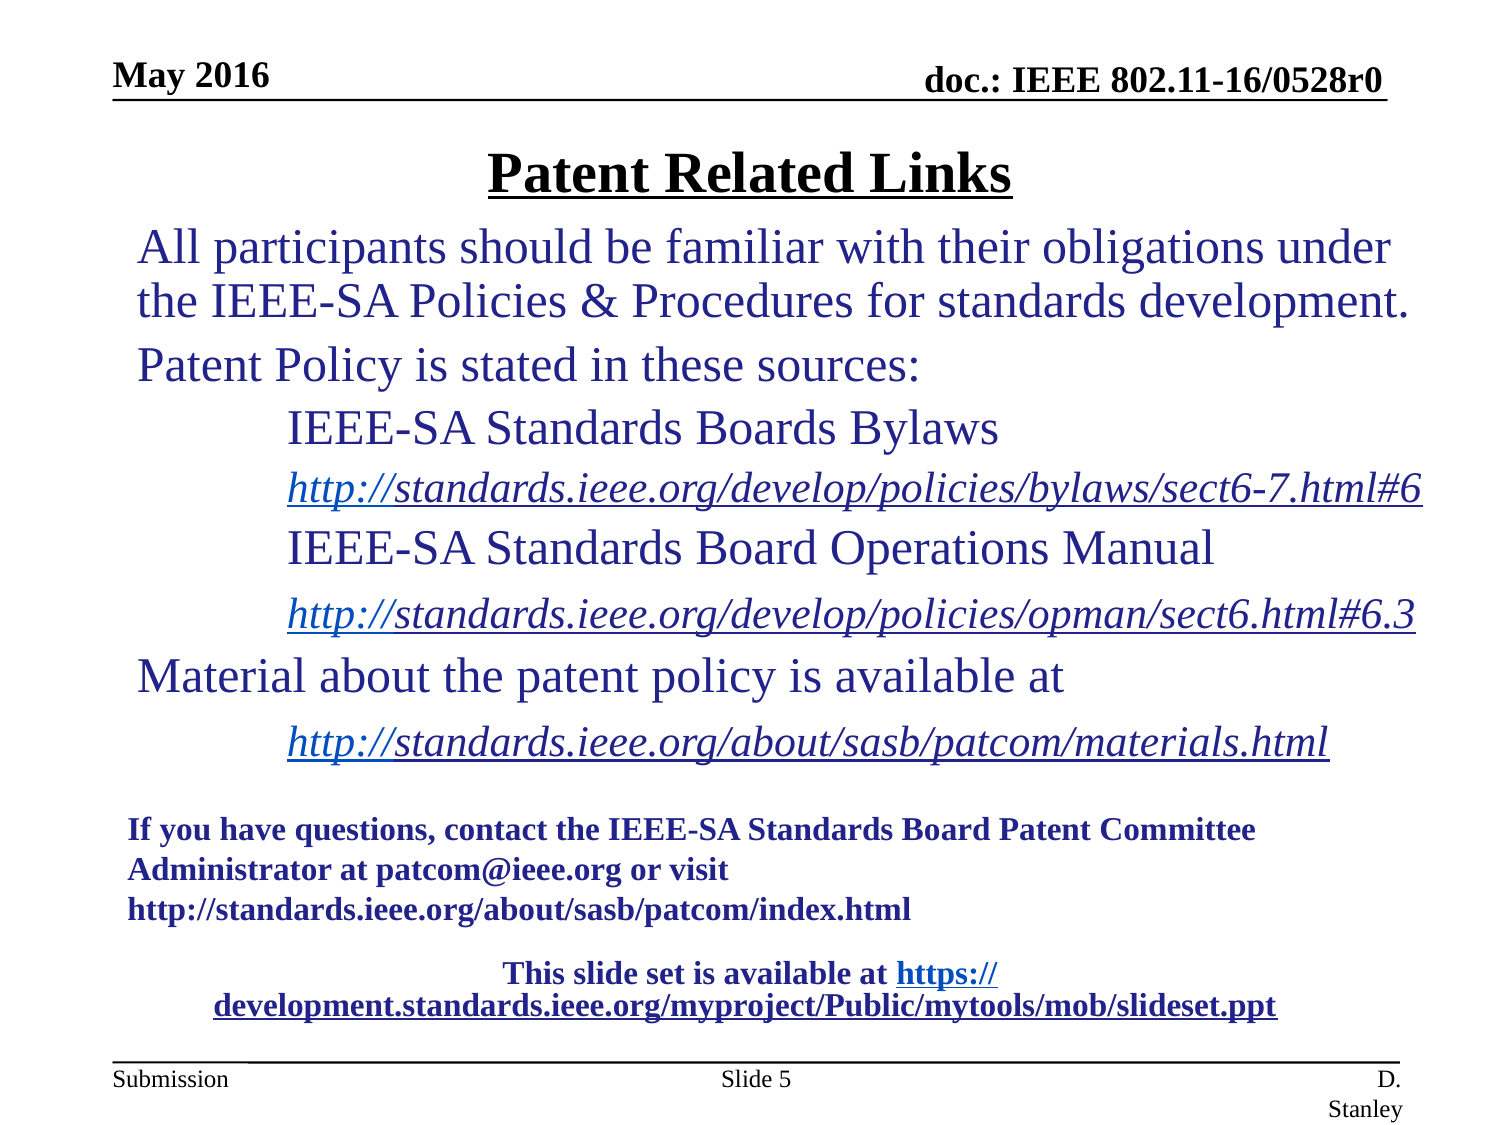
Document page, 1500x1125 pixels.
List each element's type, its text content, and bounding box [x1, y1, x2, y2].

list All participants should be familiar with their obligations under the IEEE-SA Policies & Procedures for standards development. Patent Policy is stated in these sources: IEEE-SA Standards Boards Bylaws http://standards.ieee.org/develop/policies/bylaws/sect6-7.html#6 IEEE-SA Standards Board Operations Manual http://standards.ieee.org/develop/policies/opman/sect6.html#6.3 Material about the patent policy is available at http://standards.ieee.org/about/sasb/patcom/materials.html [0, 212, 1476, 851]
slide_number Slide 5 [712, 1061, 800, 1093]
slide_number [112, 49, 388, 96]
footer D. Stanley, HP Enterprise [1324, 1061, 1402, 1093]
text_box If you have questions, contact the IEEE-SA Standards Board Patent Committee Administrator at patcom@ieee.org or visit http://standards.ieee.org/about/sasb/patcom/index.html This slide set is available at https://development.standards.ieee.org/myproject/Public/mytools/mob/slideset.ppt [112, 799, 1388, 1031]
title Patent Related Links [112, 124, 1388, 212]
